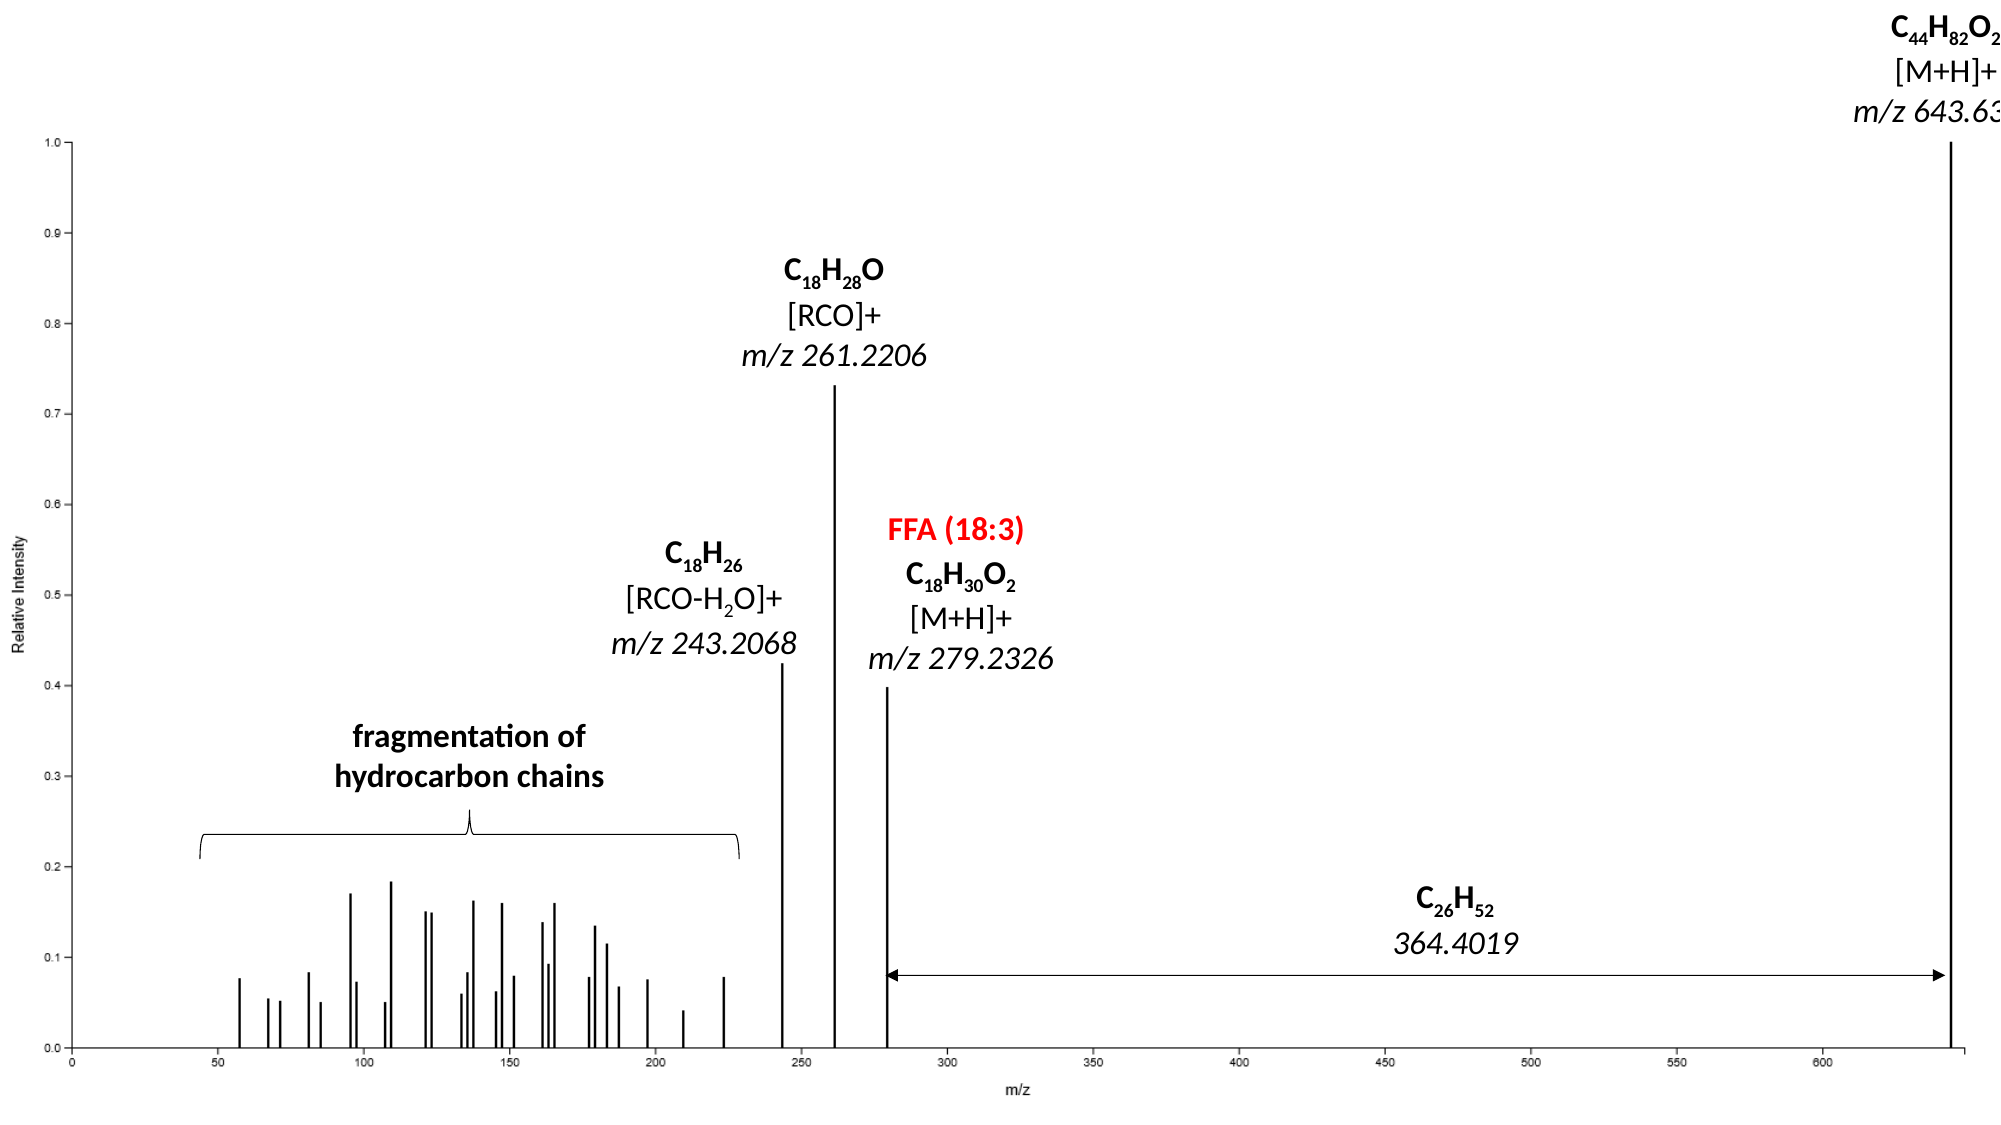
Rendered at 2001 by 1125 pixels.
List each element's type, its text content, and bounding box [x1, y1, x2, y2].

text_box C44H82O2 [M+H]+ m/z 643.6345 [1776, 0, 2000, 118]
picture [0, 118, 2000, 1125]
